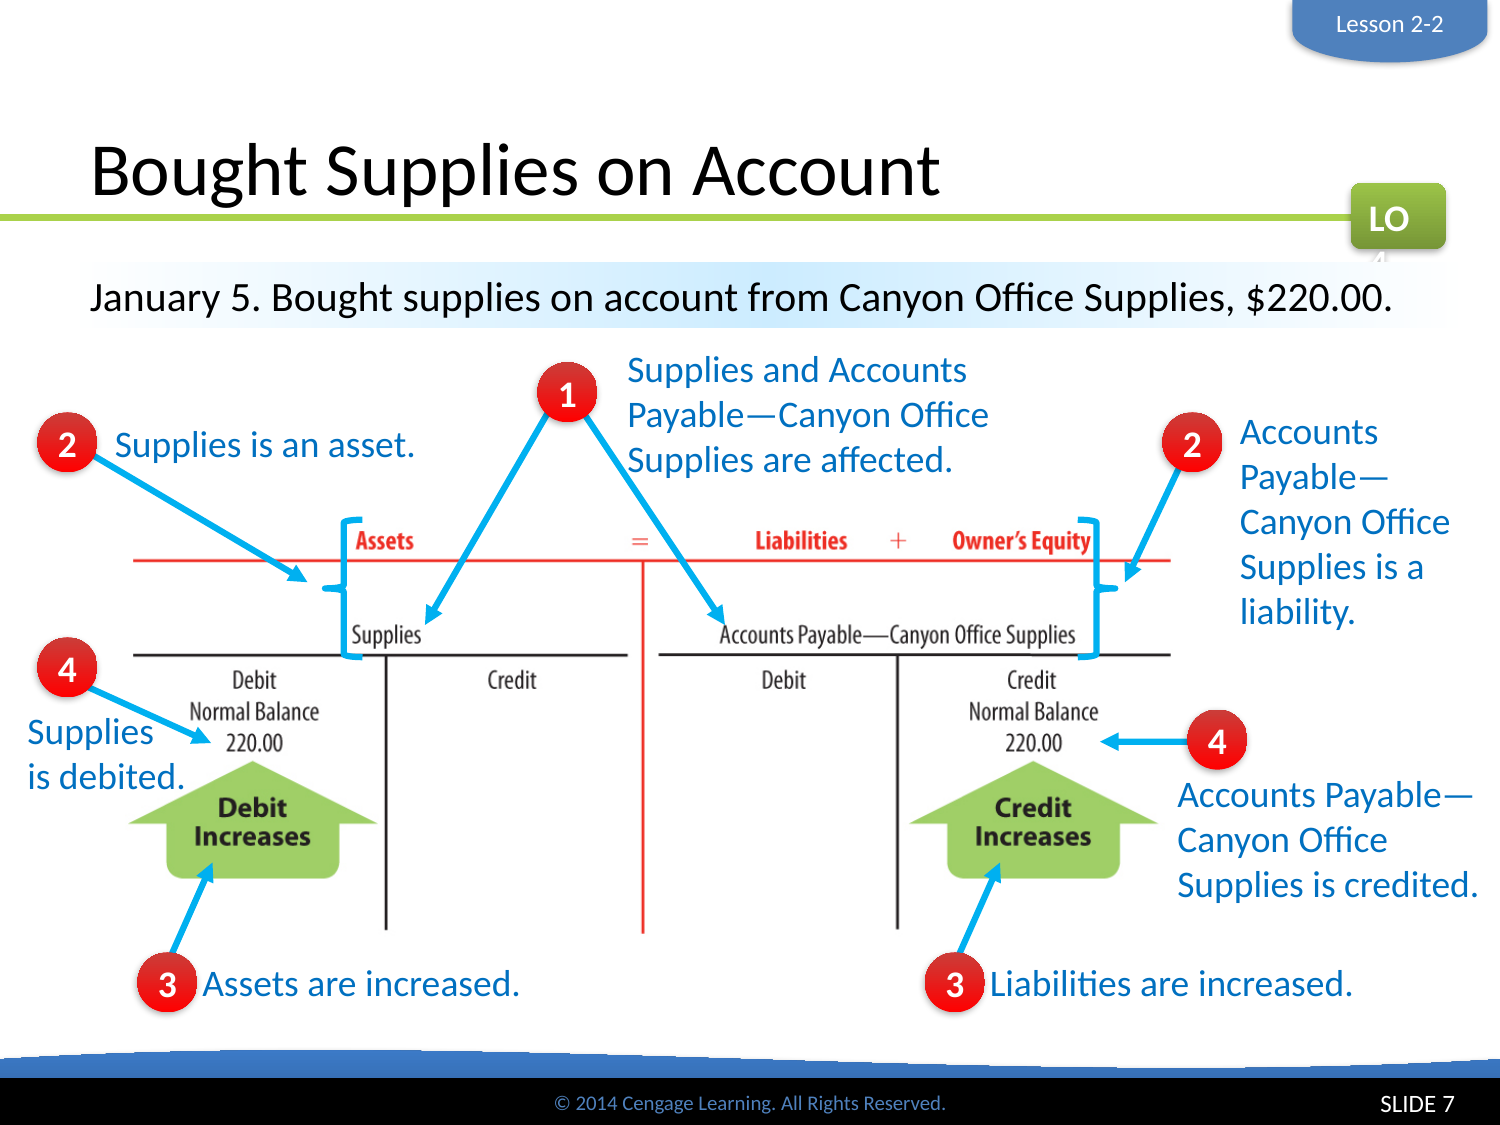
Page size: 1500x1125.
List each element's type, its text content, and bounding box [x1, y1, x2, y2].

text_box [1292, 0, 1488, 63]
picture [124, 526, 1176, 938]
text_box January 5. Bought supplies on account from Canyon Office Supplies, $220.00. [75, 262, 1463, 328]
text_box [924, 862, 1463, 1013]
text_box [424, 337, 1038, 626]
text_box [1099, 709, 1500, 915]
title Bought Supplies on Account [75, 29, 1350, 218]
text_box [12, 637, 238, 807]
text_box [37, 412, 576, 658]
text_box LO4 [1350, 183, 1446, 250]
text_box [1077, 399, 1476, 658]
slide_number SLIDE 7 [1170, 1080, 1470, 1125]
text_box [137, 862, 676, 1013]
